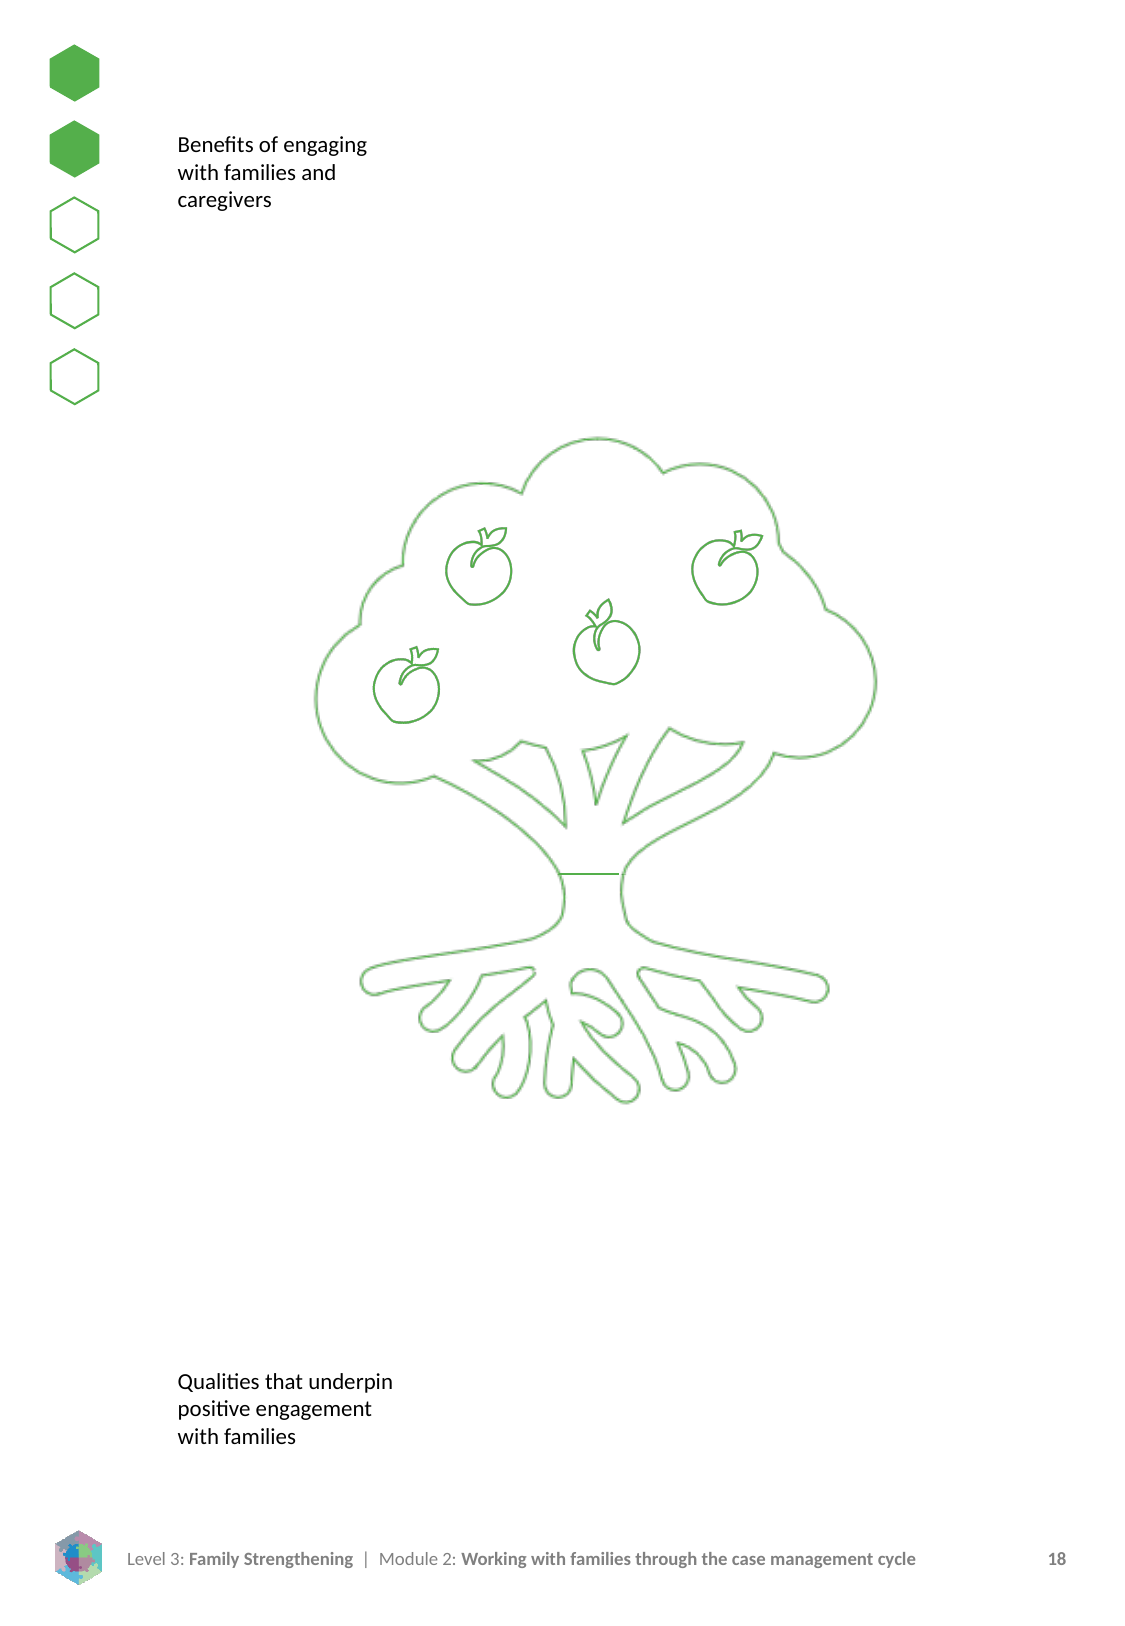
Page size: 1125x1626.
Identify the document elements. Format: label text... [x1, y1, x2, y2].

text_box [49, 348, 100, 406]
text_box [49, 272, 100, 330]
text_box [49, 44, 100, 102]
text_box Qualities that underpin positive engagement with families [162, 1351, 422, 1464]
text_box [242, 417, 947, 1121]
text_box [49, 120, 100, 178]
text_box Benefits of engaging with families and caregivers [162, 114, 422, 227]
text_box [49, 196, 100, 254]
picture [55, 1530, 102, 1585]
